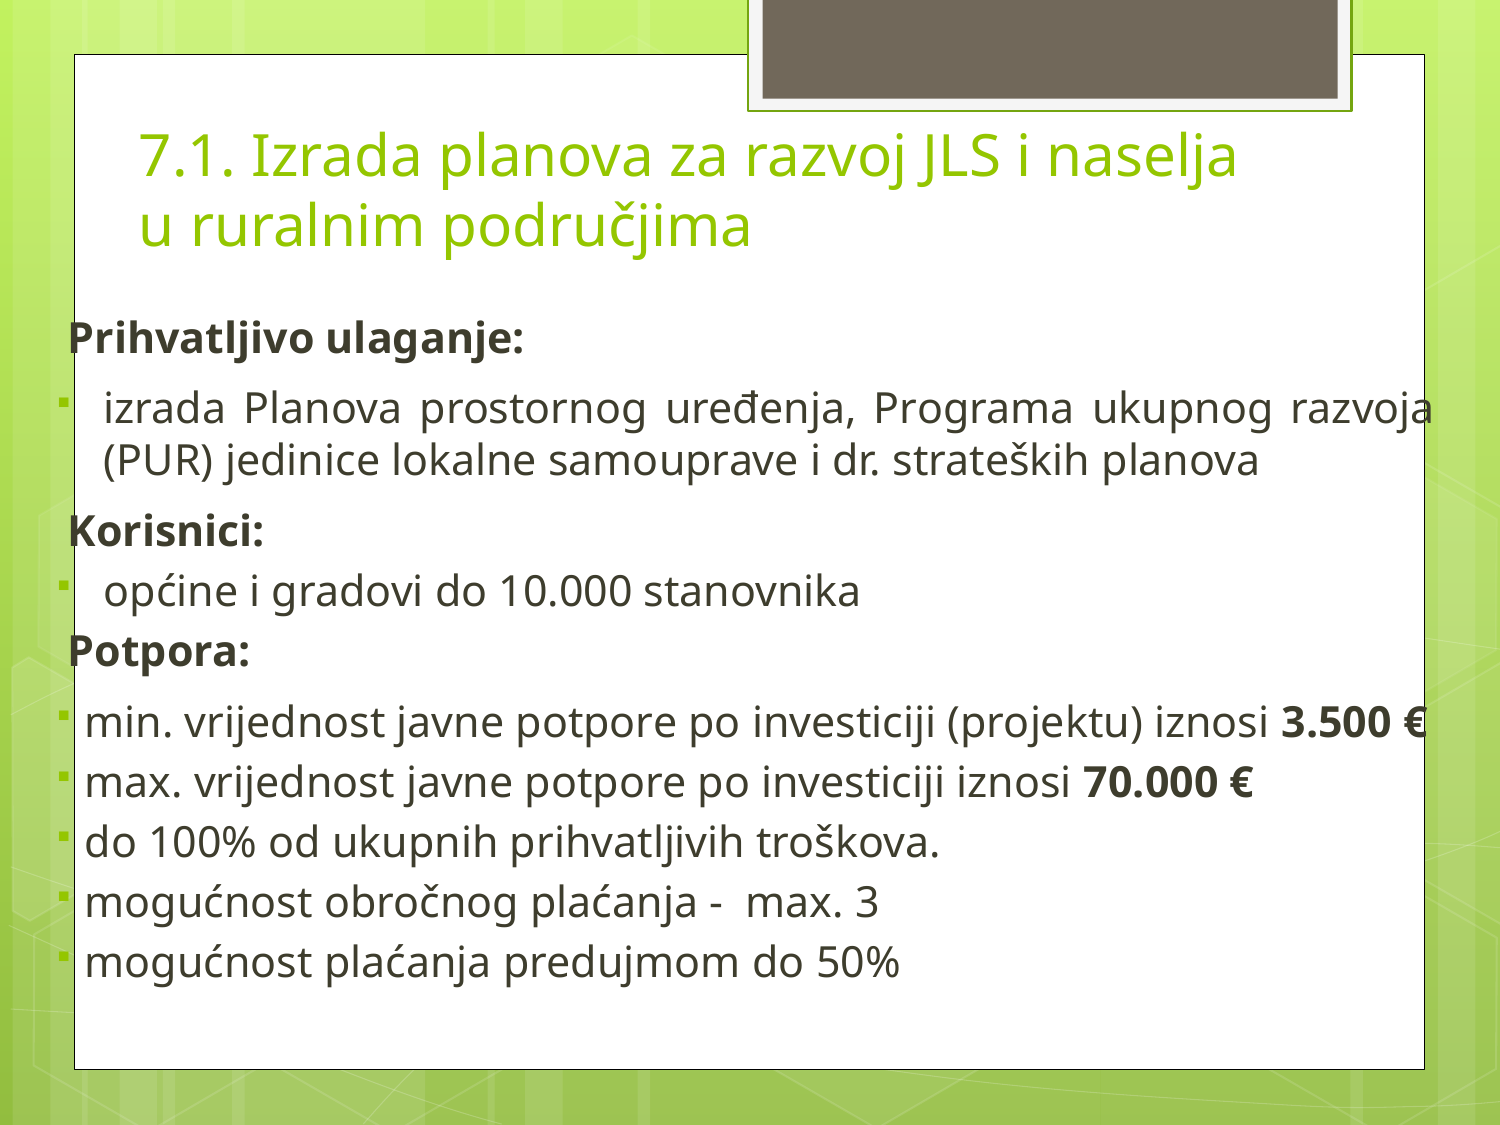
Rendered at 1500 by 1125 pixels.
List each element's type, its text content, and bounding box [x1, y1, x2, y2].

title 7.1. Izrada planova za razvoj JLS i naselja u ruralnim područjima [123, 66, 1277, 266]
list Prihvatljivo ulaganje: izrada Planova prostornog uređenja, Programa ukupnog razvoja (PUR) jedinice lokalne samouprave i dr. strateških planova Korisnici: općine i gradovi do 10.000 stanovnika Potpora: min. vrijednost javne potpore po investiciji (projektu) iznosi 3.500 € max. vrijednost javne potpore po investiciji iznosi 70.000 € do 100% od ukupnih prihvatljivih troškova. mogućnost obročnog plaćanja - max. 3 mogućnost plaćanja predujmom do 50% [41, 302, 1451, 1008]
